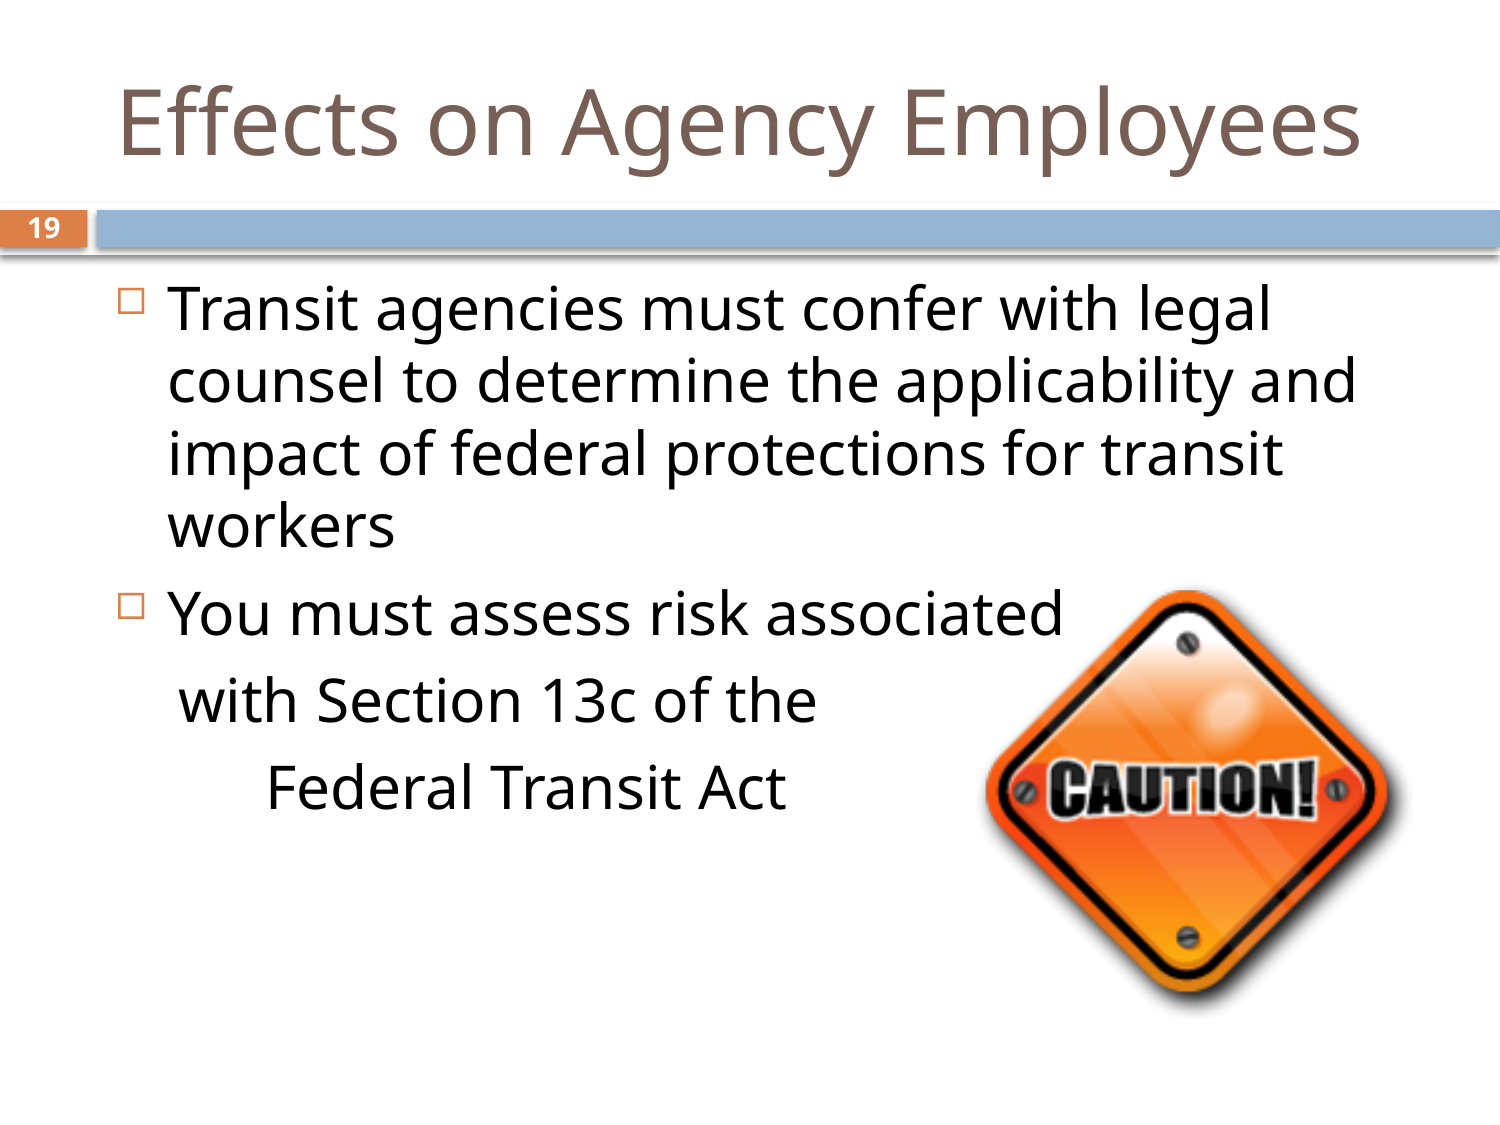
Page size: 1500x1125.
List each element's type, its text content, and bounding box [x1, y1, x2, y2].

list Transit agencies must confer with legal counsel to determine the applicability and impact of federal protections for transit workers You must assess risk associated with Section 13c of the Federal Transit Act [100, 262, 1438, 1000]
picture [962, 574, 1413, 1026]
slide_number 19 [0, 208, 88, 249]
title Effects on Agency Employees [100, 37, 1438, 200]
